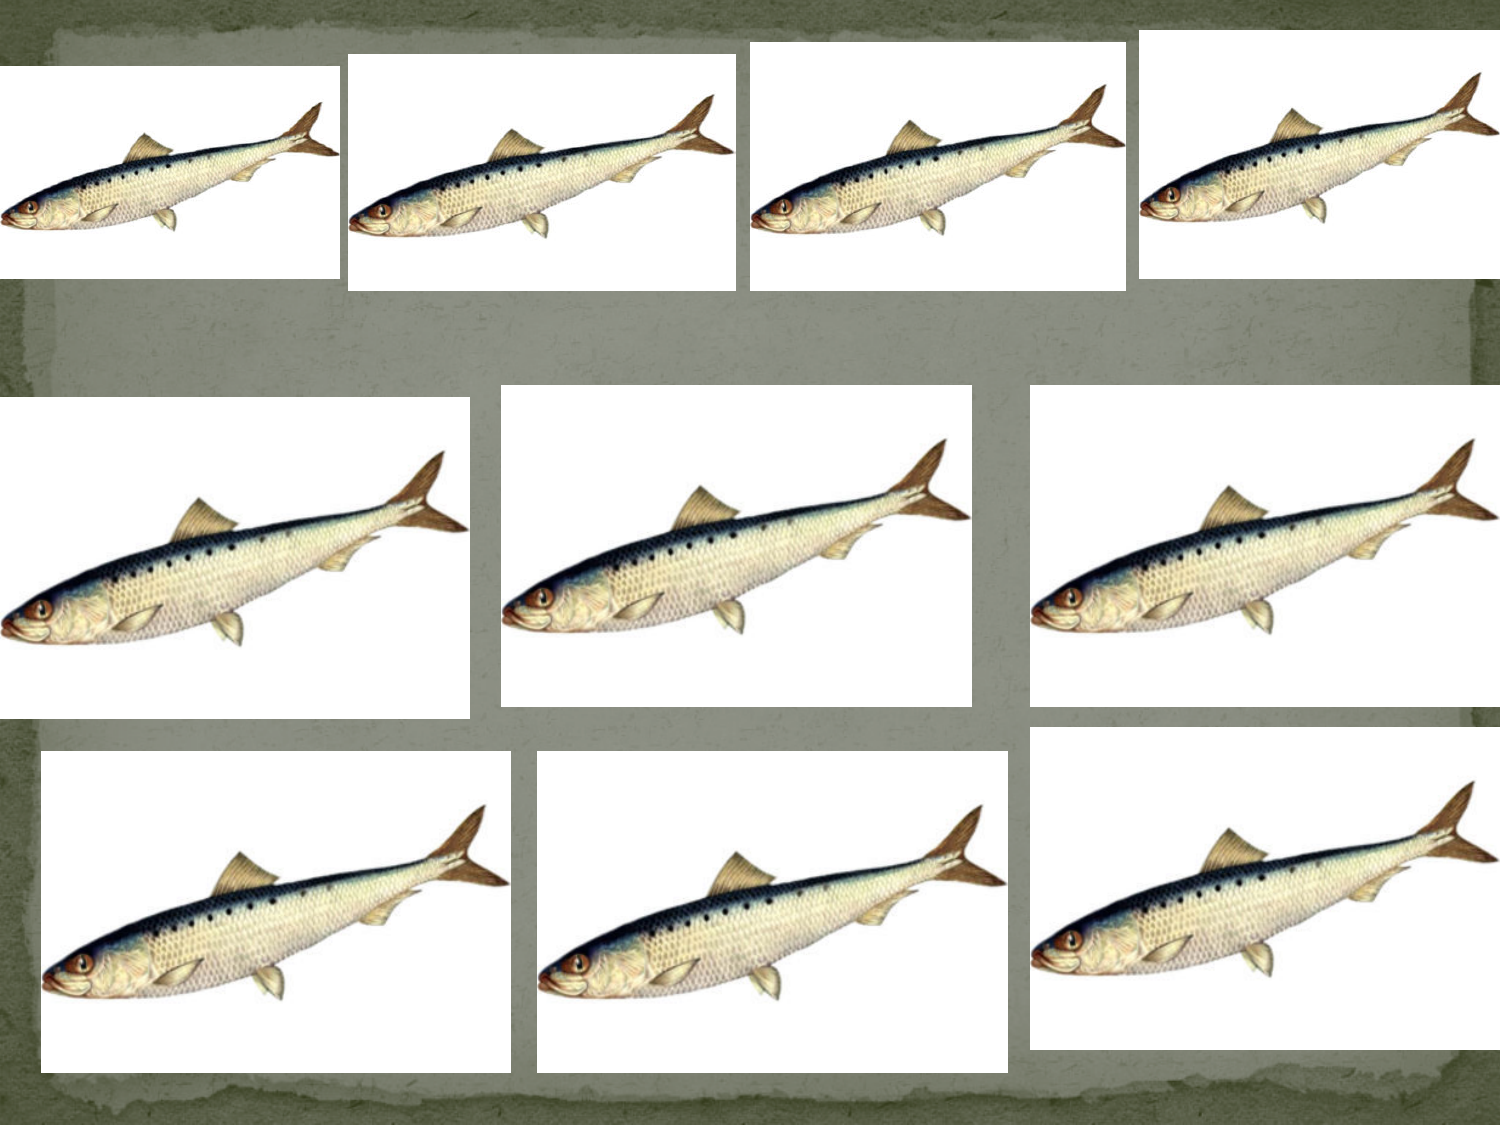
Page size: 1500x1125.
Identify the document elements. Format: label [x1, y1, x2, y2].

picture [41, 751, 511, 1073]
picture [1139, 30, 1500, 279]
picture [750, 42, 1126, 291]
picture [1030, 727, 1500, 1050]
picture [501, 385, 972, 707]
picture [537, 751, 1008, 1073]
picture [0, 66, 340, 279]
picture [1030, 385, 1500, 707]
picture [348, 54, 736, 291]
picture [0, 397, 470, 719]
